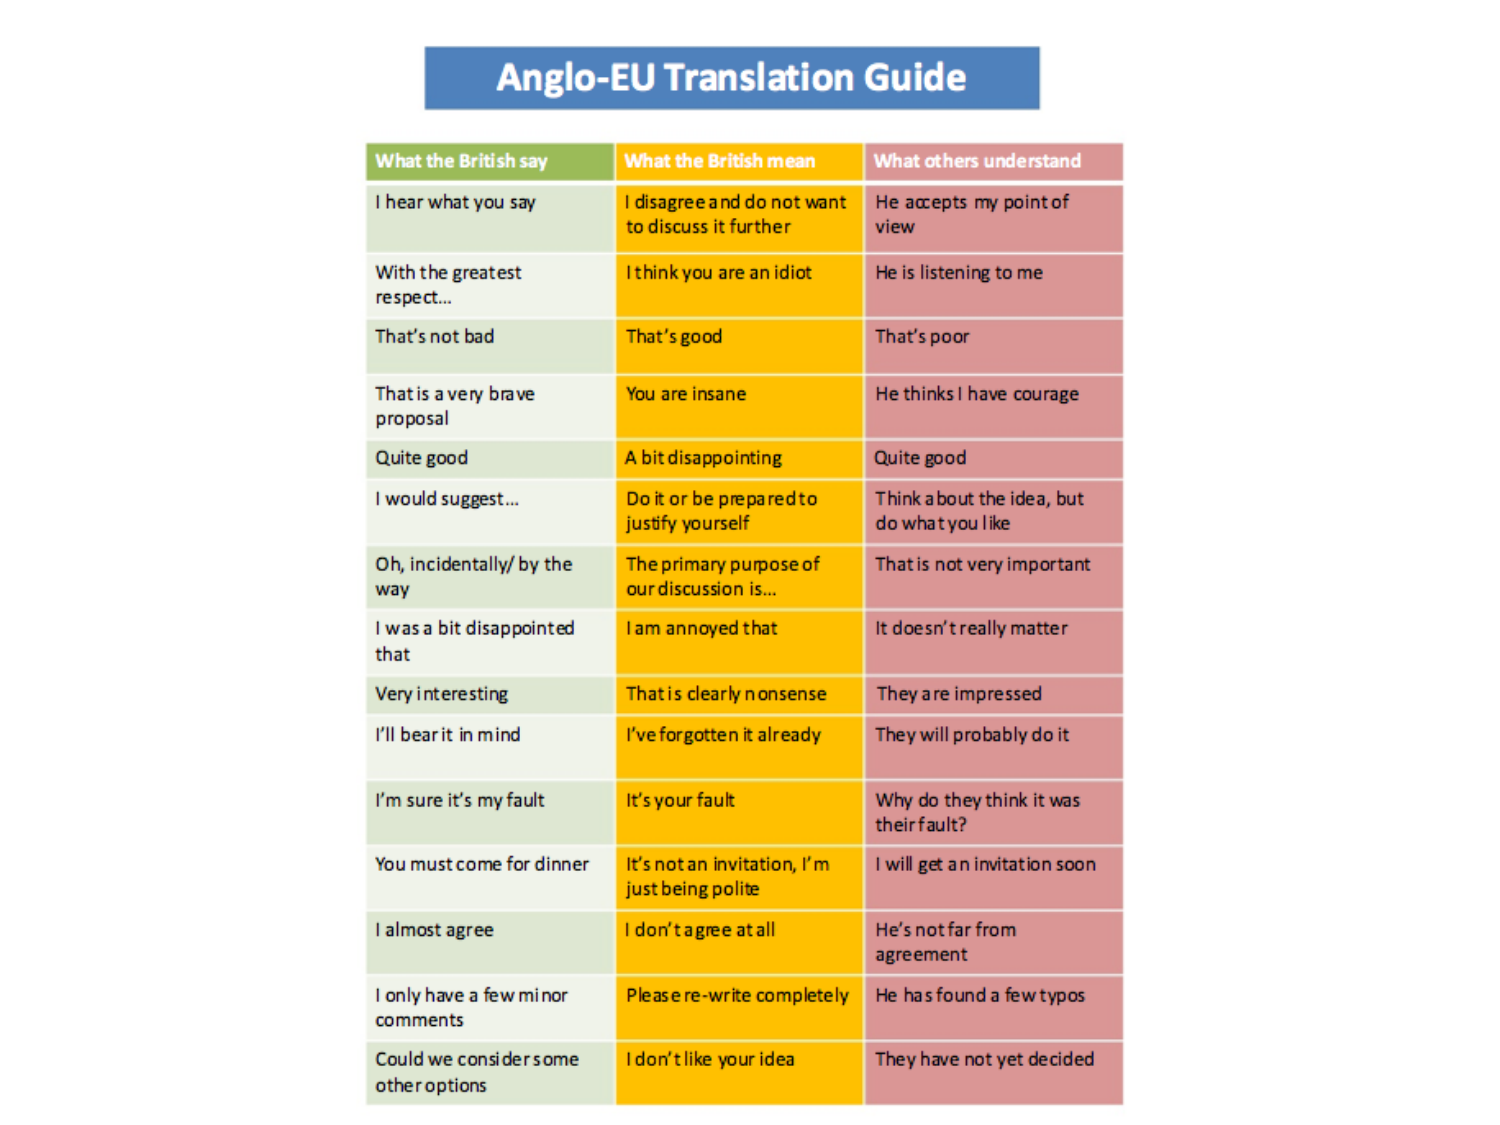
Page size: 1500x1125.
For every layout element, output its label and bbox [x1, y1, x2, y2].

picture [355, 0, 1143, 1125]
